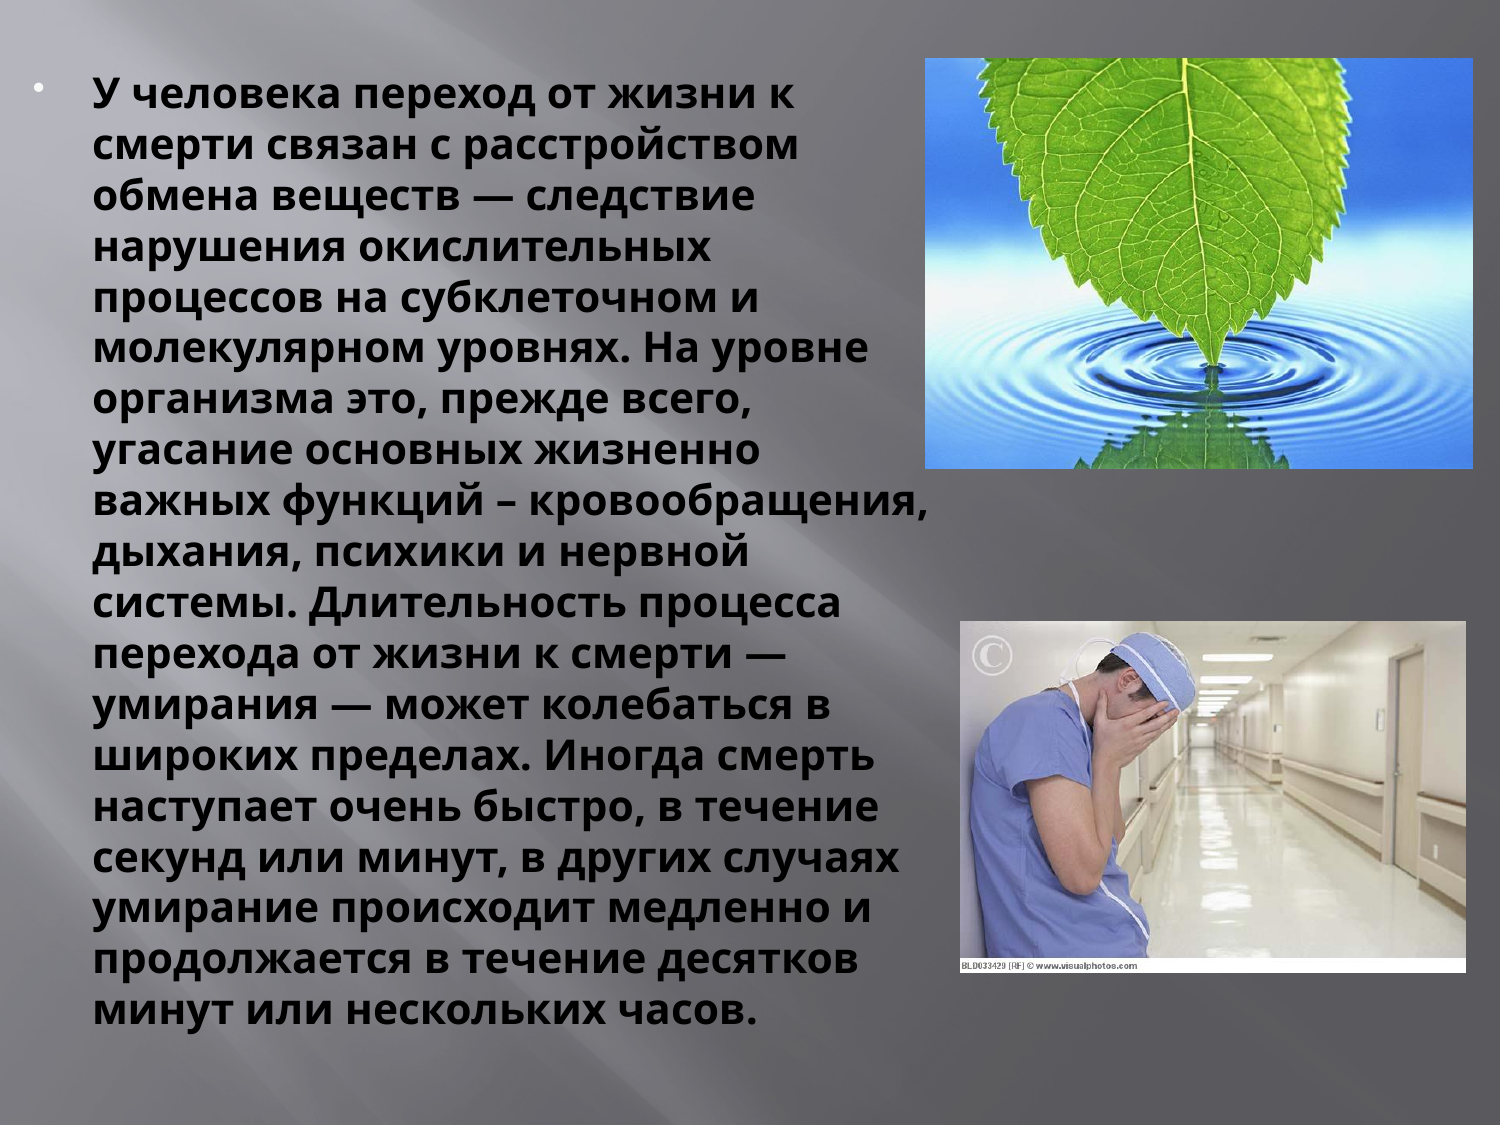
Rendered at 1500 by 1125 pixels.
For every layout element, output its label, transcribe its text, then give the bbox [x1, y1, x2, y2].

picture [960, 620, 1466, 973]
list У человека переход от жизни к смерти связан с расстройством обмена веществ — следствие нарушения окислительных процессов на субклеточном и молекулярном уровнях. На уровне организма это, прежде всего, угасание основных жизненно важных функций – кровообращения, дыхания, психики и нервной системы. Длительность процесса перехода от жизни к смерти — умирания — может колебаться в широких пределах. Иногда смерть наступает очень быстро, в течение секунд или минут, в других случаях умирание происходит медленно и продолжается в течение десятков минут или нескольких часов. [0, 58, 950, 1125]
picture [925, 58, 1473, 469]
